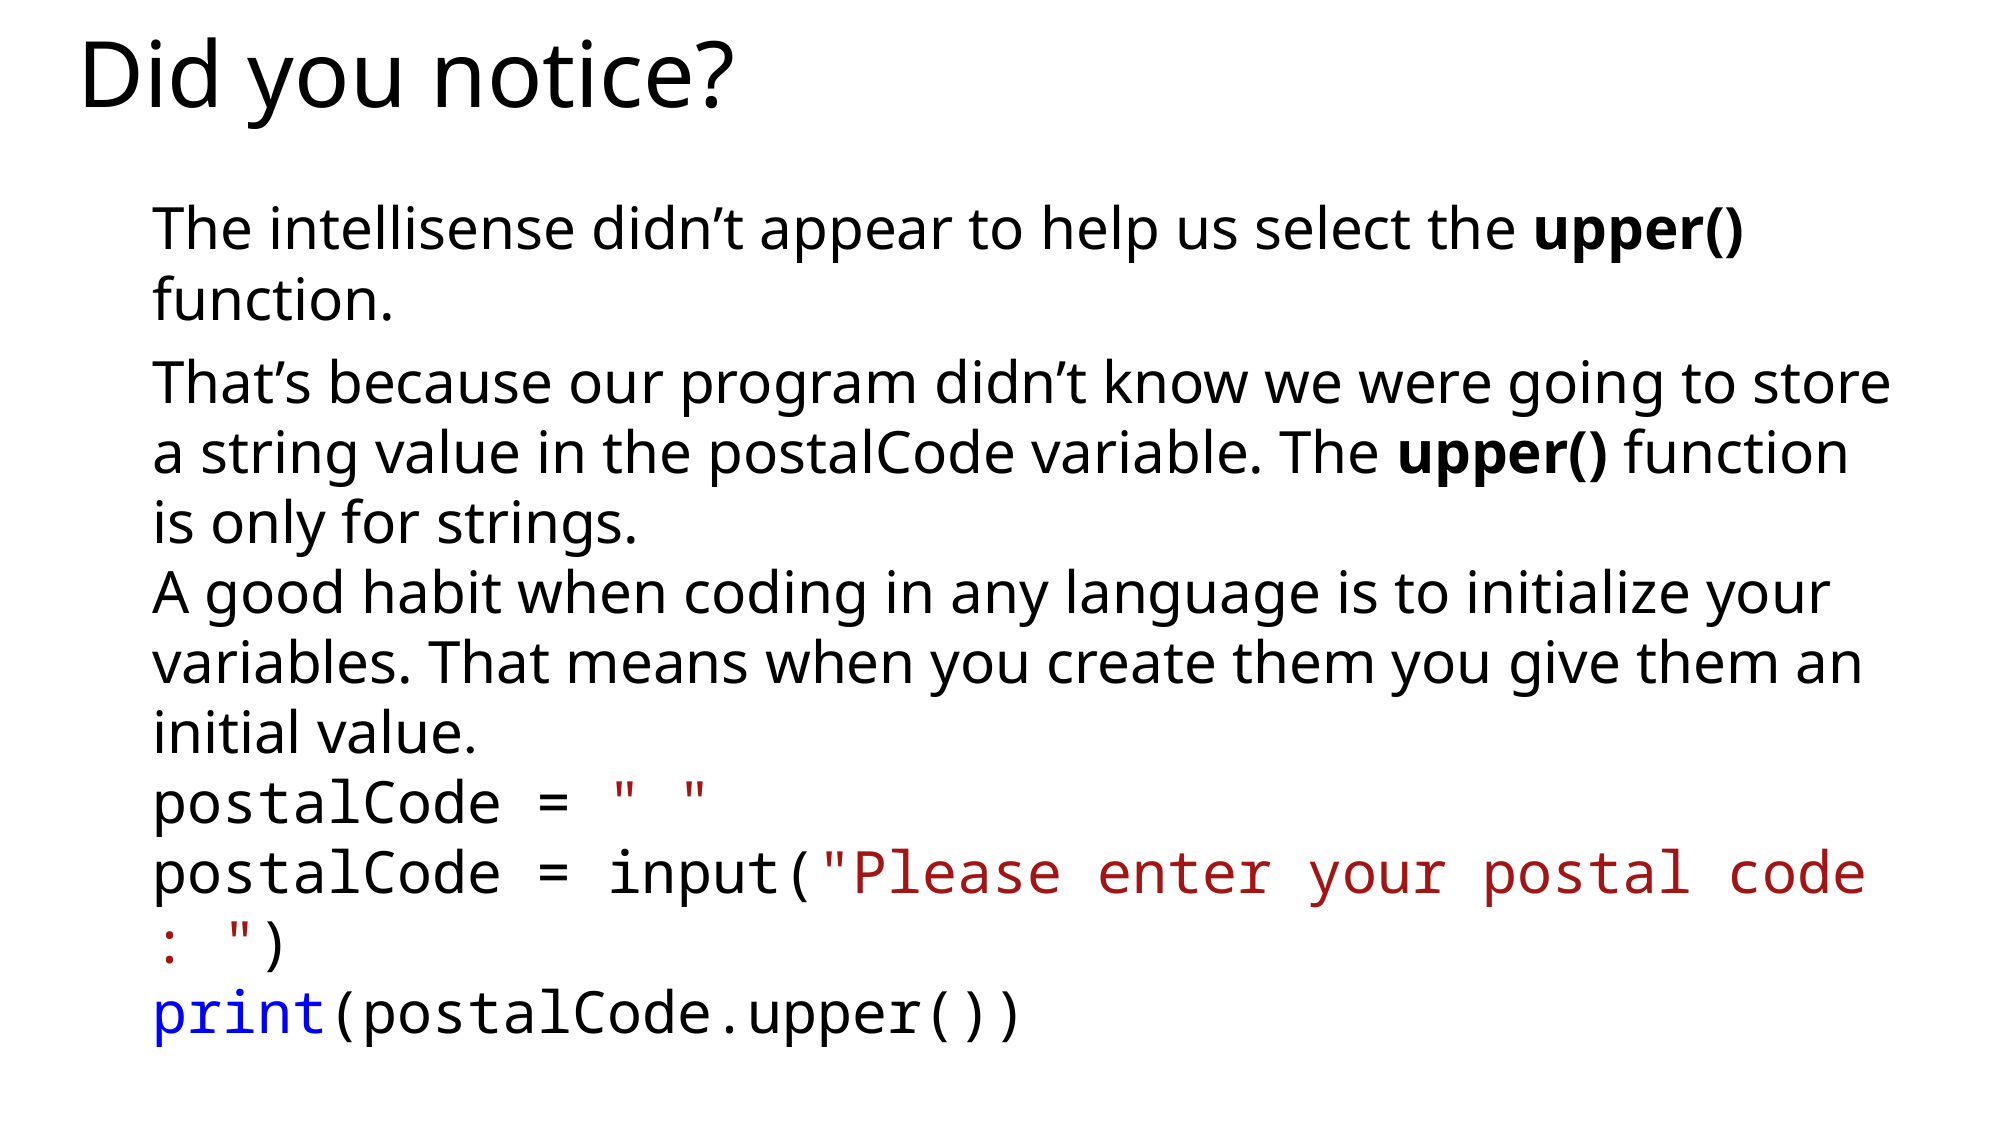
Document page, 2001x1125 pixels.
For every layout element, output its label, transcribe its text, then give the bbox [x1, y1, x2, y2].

text_box That’s because our program didn’t know we were going to store a string value in the postalCode variable. The upper() function is only for strings. A good habit when coding in any language is to initialize your variables. That means when you create them you give them an initial value. postalCode = " " postalCode = input("Please enter your postal code: ") print(postalCode.upper()) [137, 338, 1911, 1098]
text_box The intellisense didn’t appear to help us select the upper() function. [137, 184, 1911, 338]
title Did you notice? [62, 29, 1953, 205]
